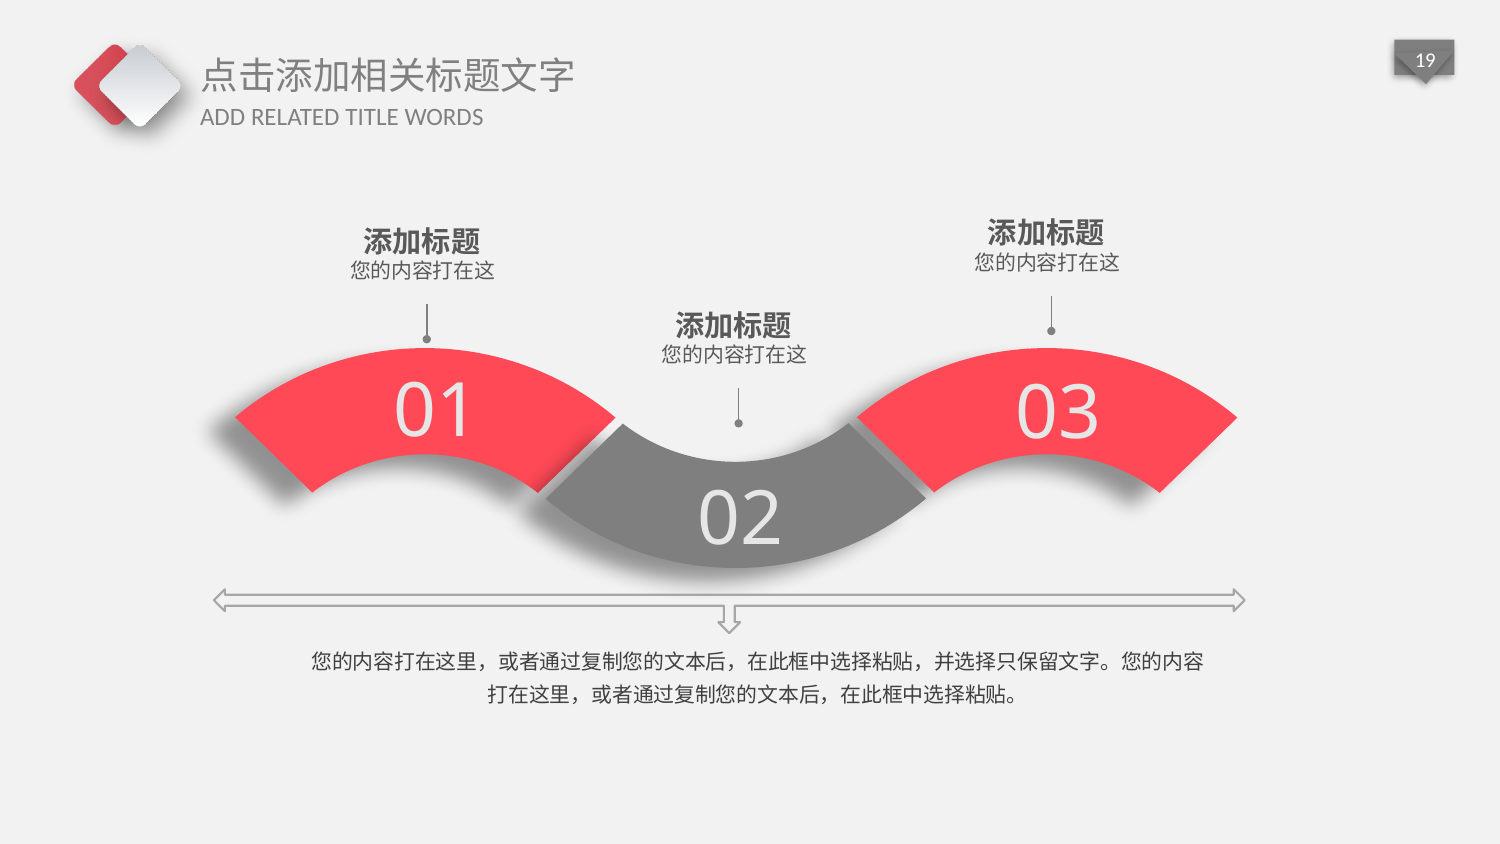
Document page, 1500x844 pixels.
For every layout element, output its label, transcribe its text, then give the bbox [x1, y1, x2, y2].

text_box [324, 205, 521, 340]
text_box [211, 587, 1247, 636]
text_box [948, 197, 1146, 332]
picture [89, 35, 190, 136]
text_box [234, 324, 1238, 592]
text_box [636, 289, 833, 424]
text_box 您的内容打在这里，或者通过复制您的文本后，在此框中选择粘贴，并选择只保留文字。您的内容打在这里，或者通过复制您的文本后，在此框中选择粘贴。 [285, 633, 1231, 715]
